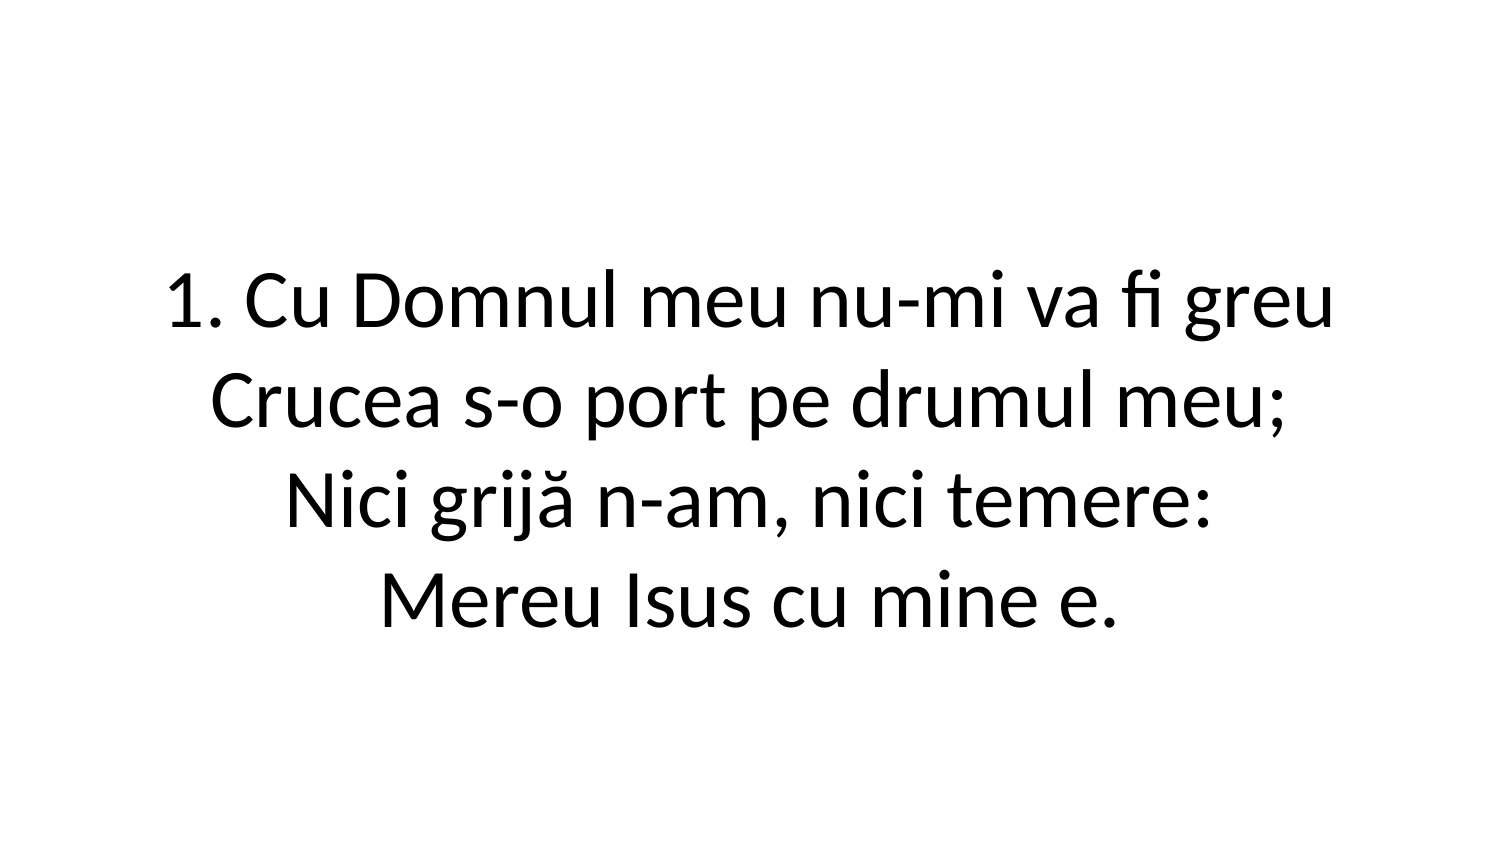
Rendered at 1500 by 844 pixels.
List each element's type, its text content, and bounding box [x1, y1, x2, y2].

text_box 1. Cu Domnul meu nu-mi va fi greu Crucea s-o port pe drumul meu; Nici grijă n-am, nici temere: Mereu Isus cu mine e. [148, 192, 1352, 652]
